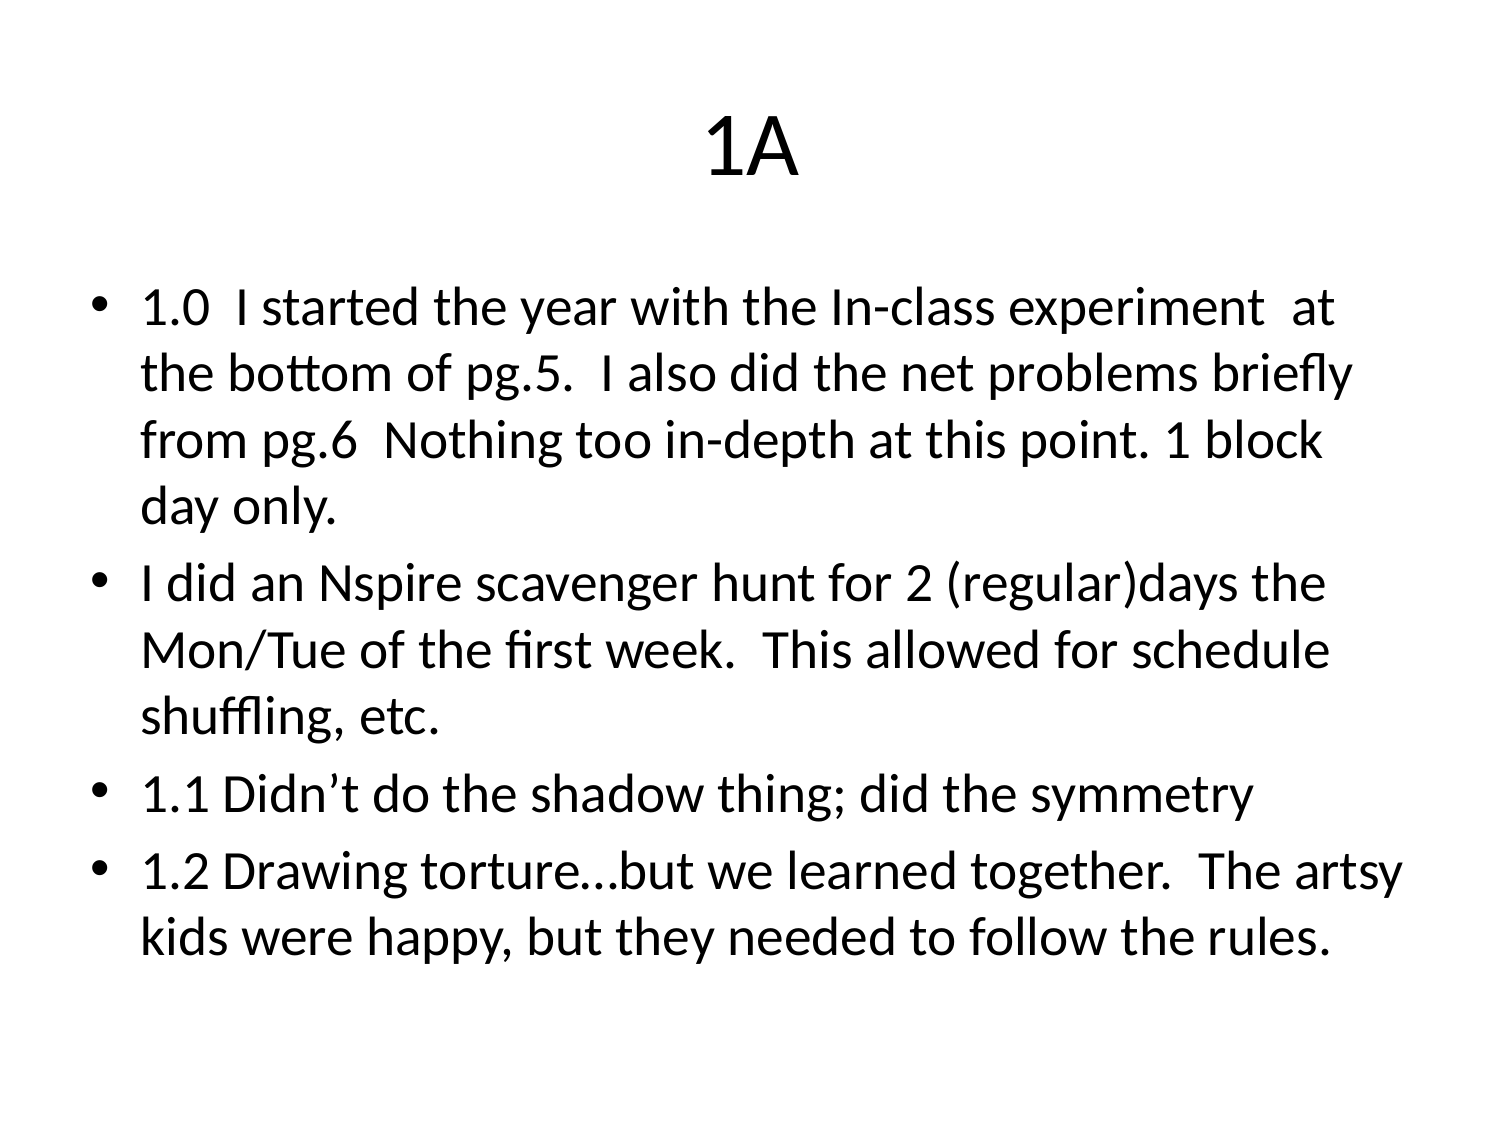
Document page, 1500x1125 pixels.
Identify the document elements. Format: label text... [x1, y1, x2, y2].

title 1A [75, 45, 1425, 233]
list 1.0 I started the year with the In-class experiment at the bottom of pg.5. I also did the net problems briefly from pg.6 Nothing too in-depth at this point. 1 block day only. I did an Nspire scavenger hunt for 2 (regular)days the Mon/Tue of the first week. This allowed for schedule shuffling, etc. 1.1 Didn’t do the shadow thing; did the symmetry 1.2 Drawing torture…but we learned together. The artsy kids were happy, but they needed to follow the rules. [75, 262, 1425, 1005]
